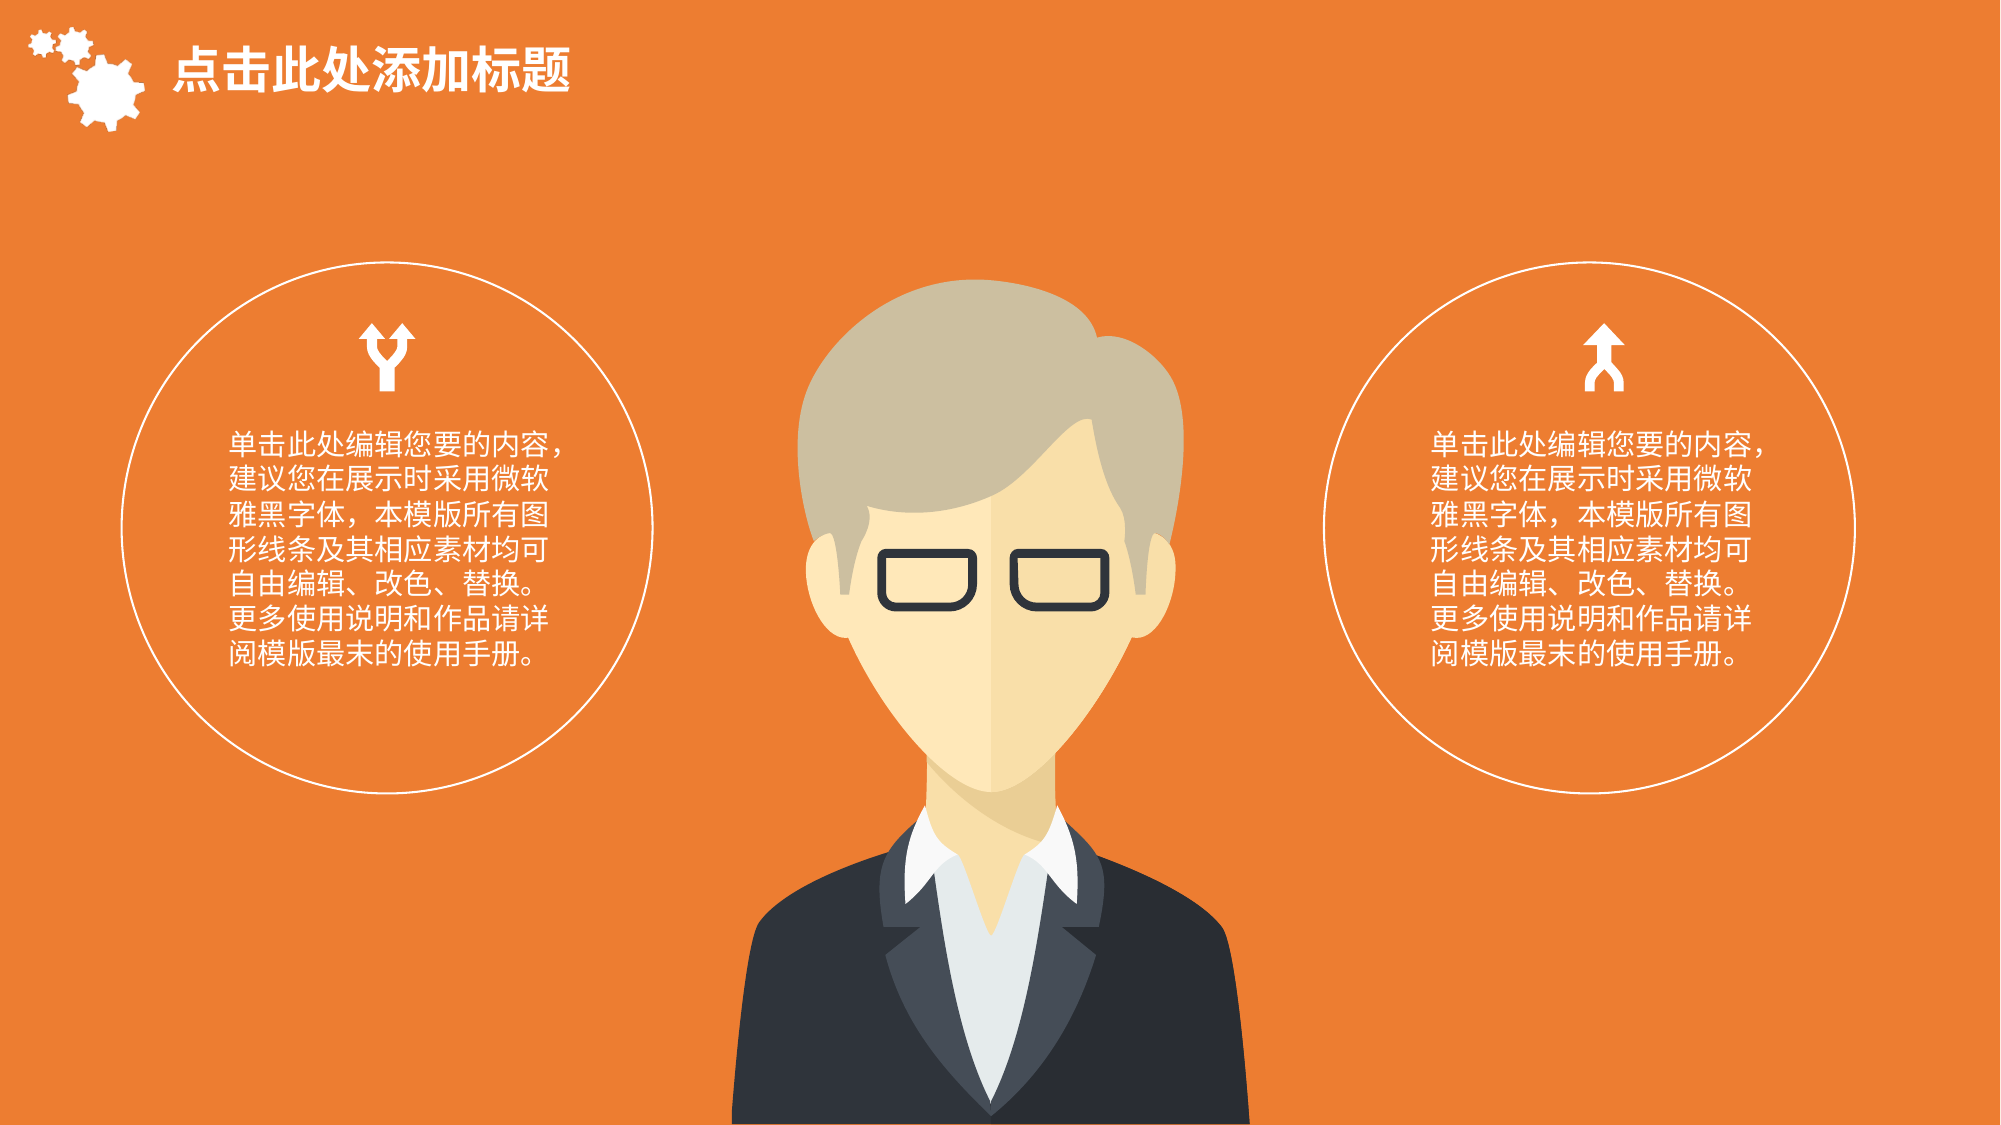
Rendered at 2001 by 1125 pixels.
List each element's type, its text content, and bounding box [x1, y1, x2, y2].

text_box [121, 262, 653, 794]
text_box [1323, 262, 1856, 794]
picture [0, 0, 2001, 1125]
text_box 点击此处添加标题 [156, 31, 599, 107]
